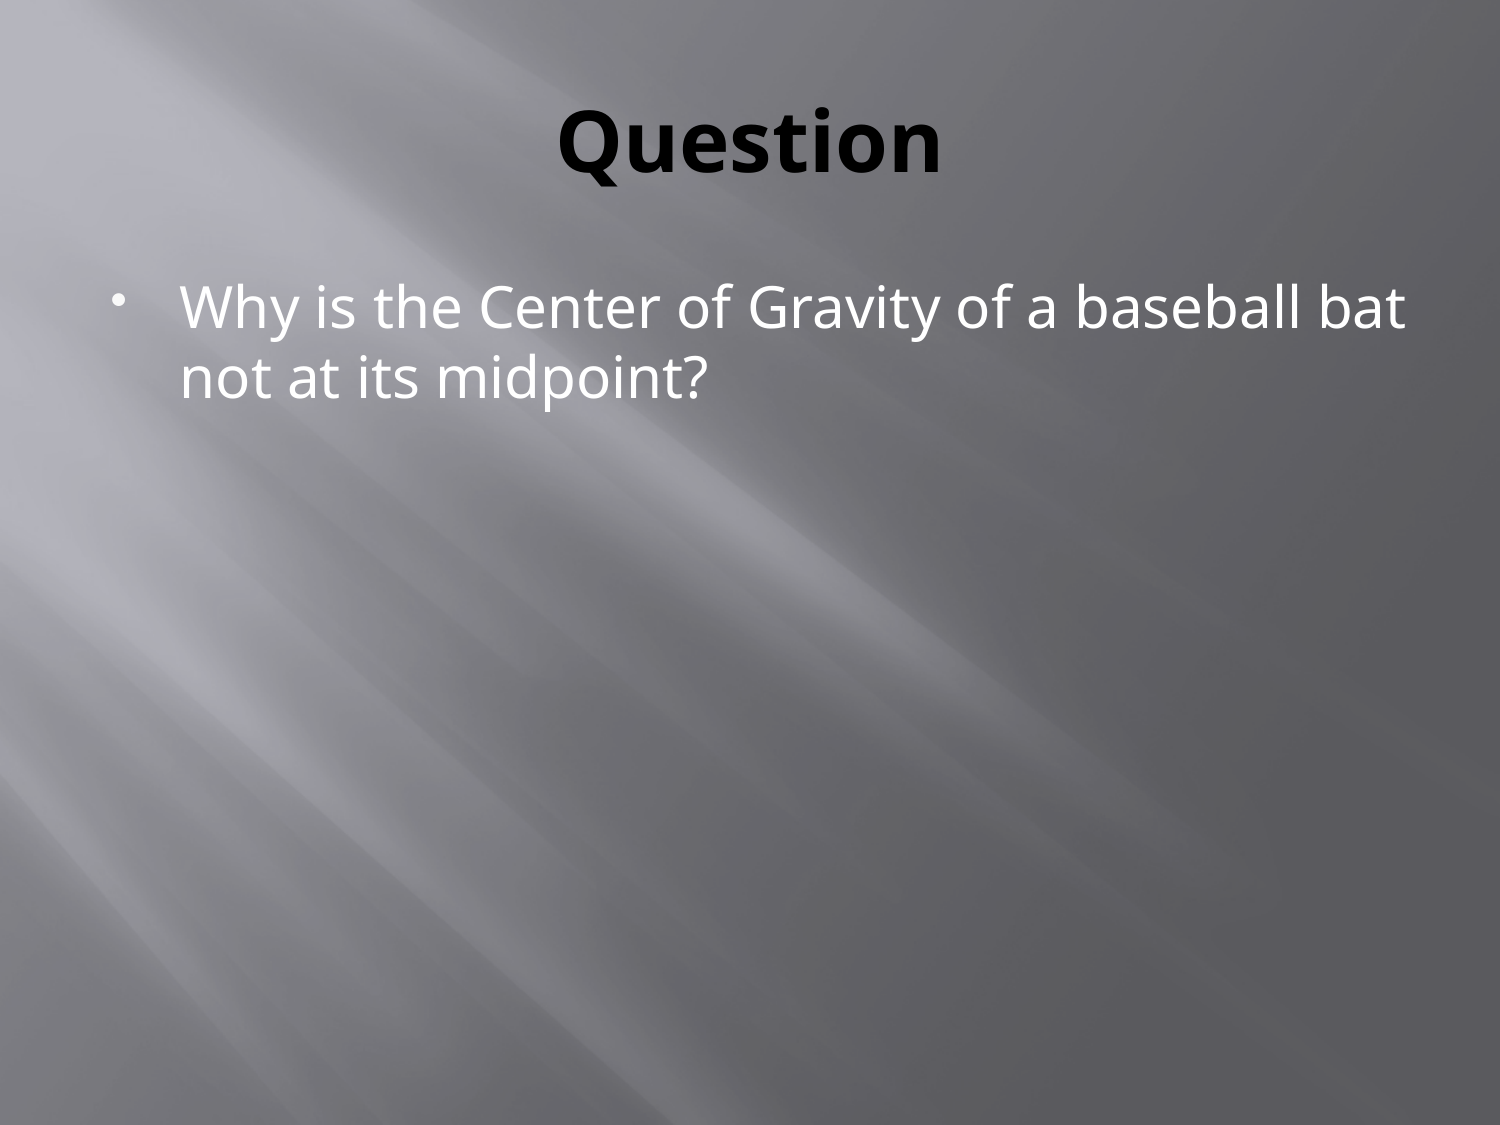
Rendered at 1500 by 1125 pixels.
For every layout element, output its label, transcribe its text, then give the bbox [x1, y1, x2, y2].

title Question [75, 45, 1425, 233]
list Why is the Center of Gravity of a baseball bat not at its midpoint? [75, 262, 1425, 1035]
